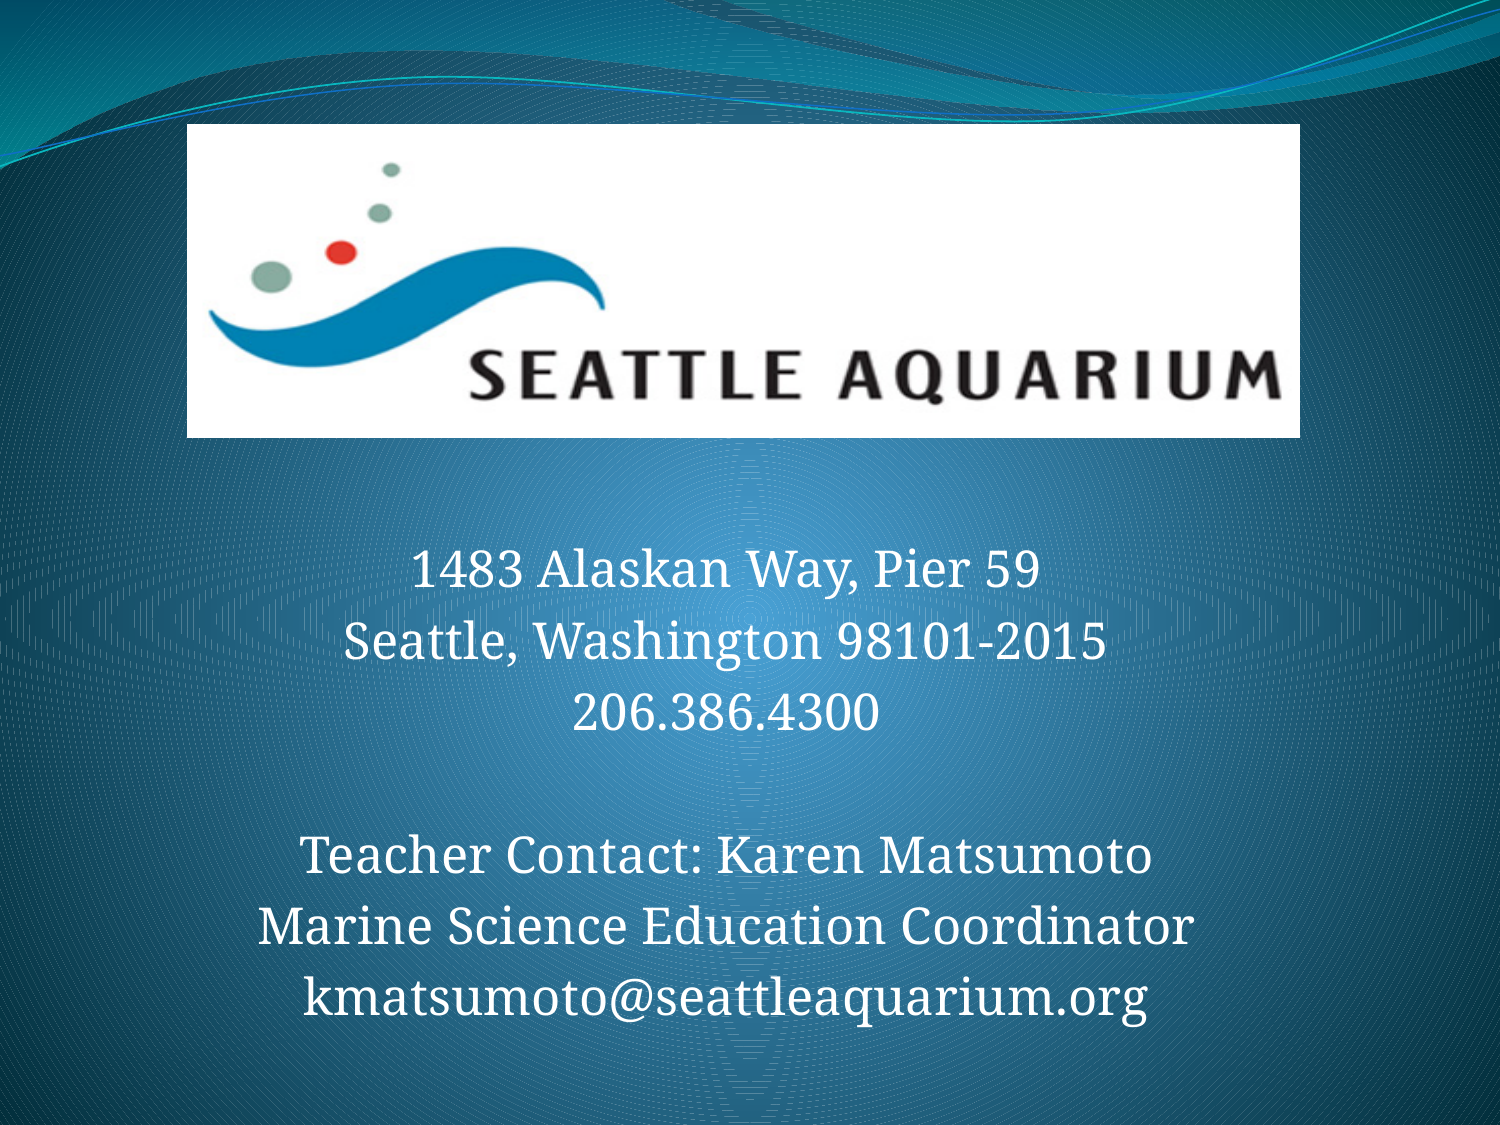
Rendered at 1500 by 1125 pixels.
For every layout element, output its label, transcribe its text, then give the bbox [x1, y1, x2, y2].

subtitle 1483 Alaskan Way, Pier 59 Seattle, Washington 98101-2015 206.386.4300 Teacher Contact: Karen Matsumoto Marine Science Education Coordinator kmatsumoto@seattleaquarium.org [87, 529, 1376, 1038]
picture [187, 124, 1301, 438]
